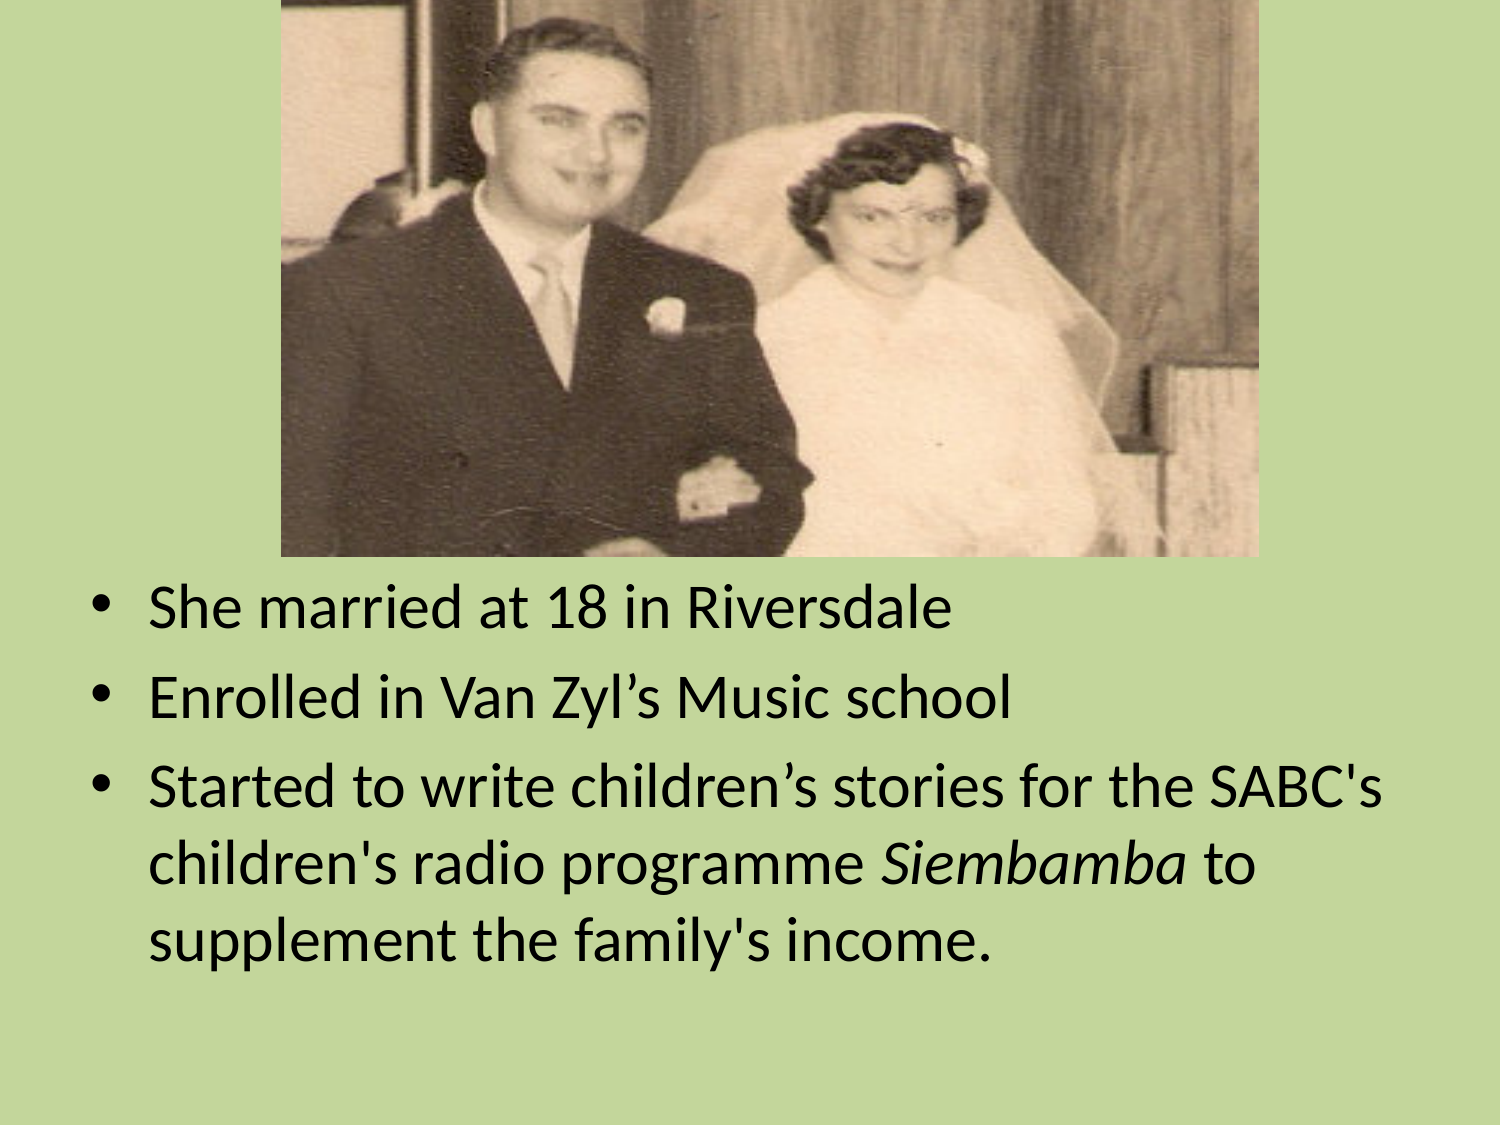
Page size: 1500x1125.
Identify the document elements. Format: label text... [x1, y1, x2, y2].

list She married at 18 in Riversdale Enrolled in Van Zyl’s Music school Started to write children’s stories for the SABC's children's radio programme Siembamba to supplement the family's income. [75, 557, 1425, 1005]
picture [281, 0, 1260, 558]
